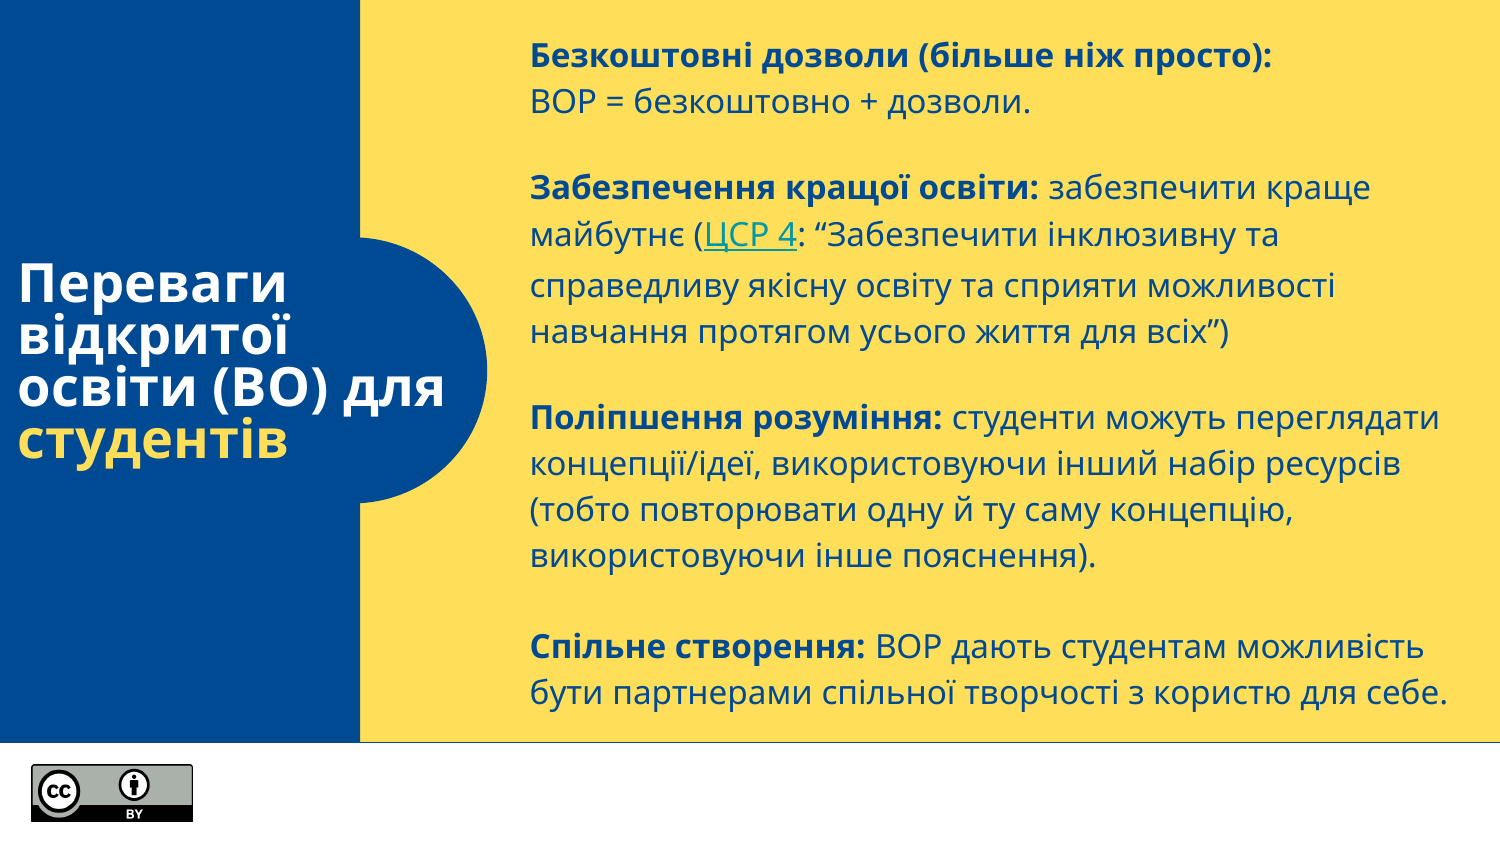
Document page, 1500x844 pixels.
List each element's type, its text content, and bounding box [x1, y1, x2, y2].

text_box [480, 327, 488, 414]
picture [31, 764, 193, 822]
text_box [304, 237, 401, 246]
text_box [0, 750, 1500, 844]
text_box [282, 484, 423, 504]
text_box [0, 0, 361, 742]
text_box Безкоштовні дозволи (більше ніж просто): BOP = безкоштовно + дозволи. Забезпечення кращої освіти: забезпечити краще майбутнє (ЦСР 4: “Забезпечити інклюзивну та справедливу якісну освіту та сприяти можливості навчання протягом усього життя для всіх”) Поліпшення розуміння: студенти можуть переглядати концепції/ідеї, використовуючи інший набір ресурсів (тобто повторювати одну й ту саму концепцію, використовуючи інше пояснення). Спільне створення: ВОР дають студентам можливість бути партнерами спільної творчості з користю для себе. [514, 13, 1500, 727]
text_box Переваги відкритої освіти (BO) для студентів [3, 246, 480, 484]
